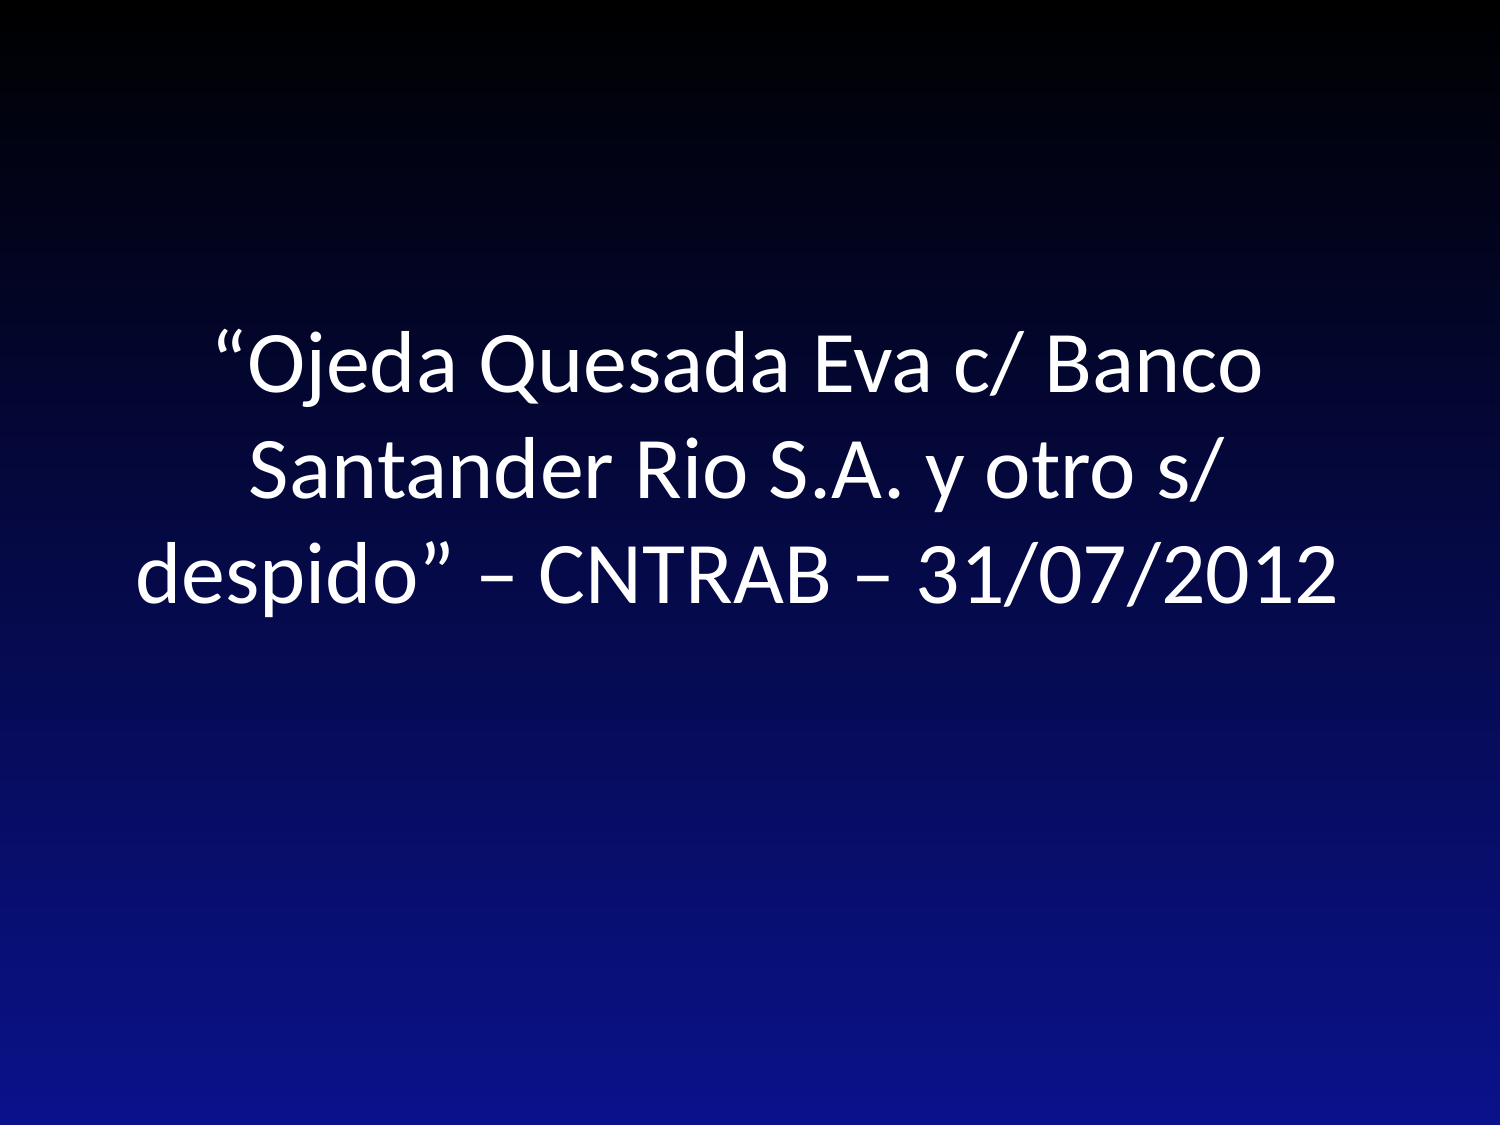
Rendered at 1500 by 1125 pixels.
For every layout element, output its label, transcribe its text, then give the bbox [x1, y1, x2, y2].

title “Ojeda Quesada Eva c/ Banco Santander Rio S.A. y otro s/ despido” – CNTRAB – 31/07/2012 [100, 255, 1376, 882]
